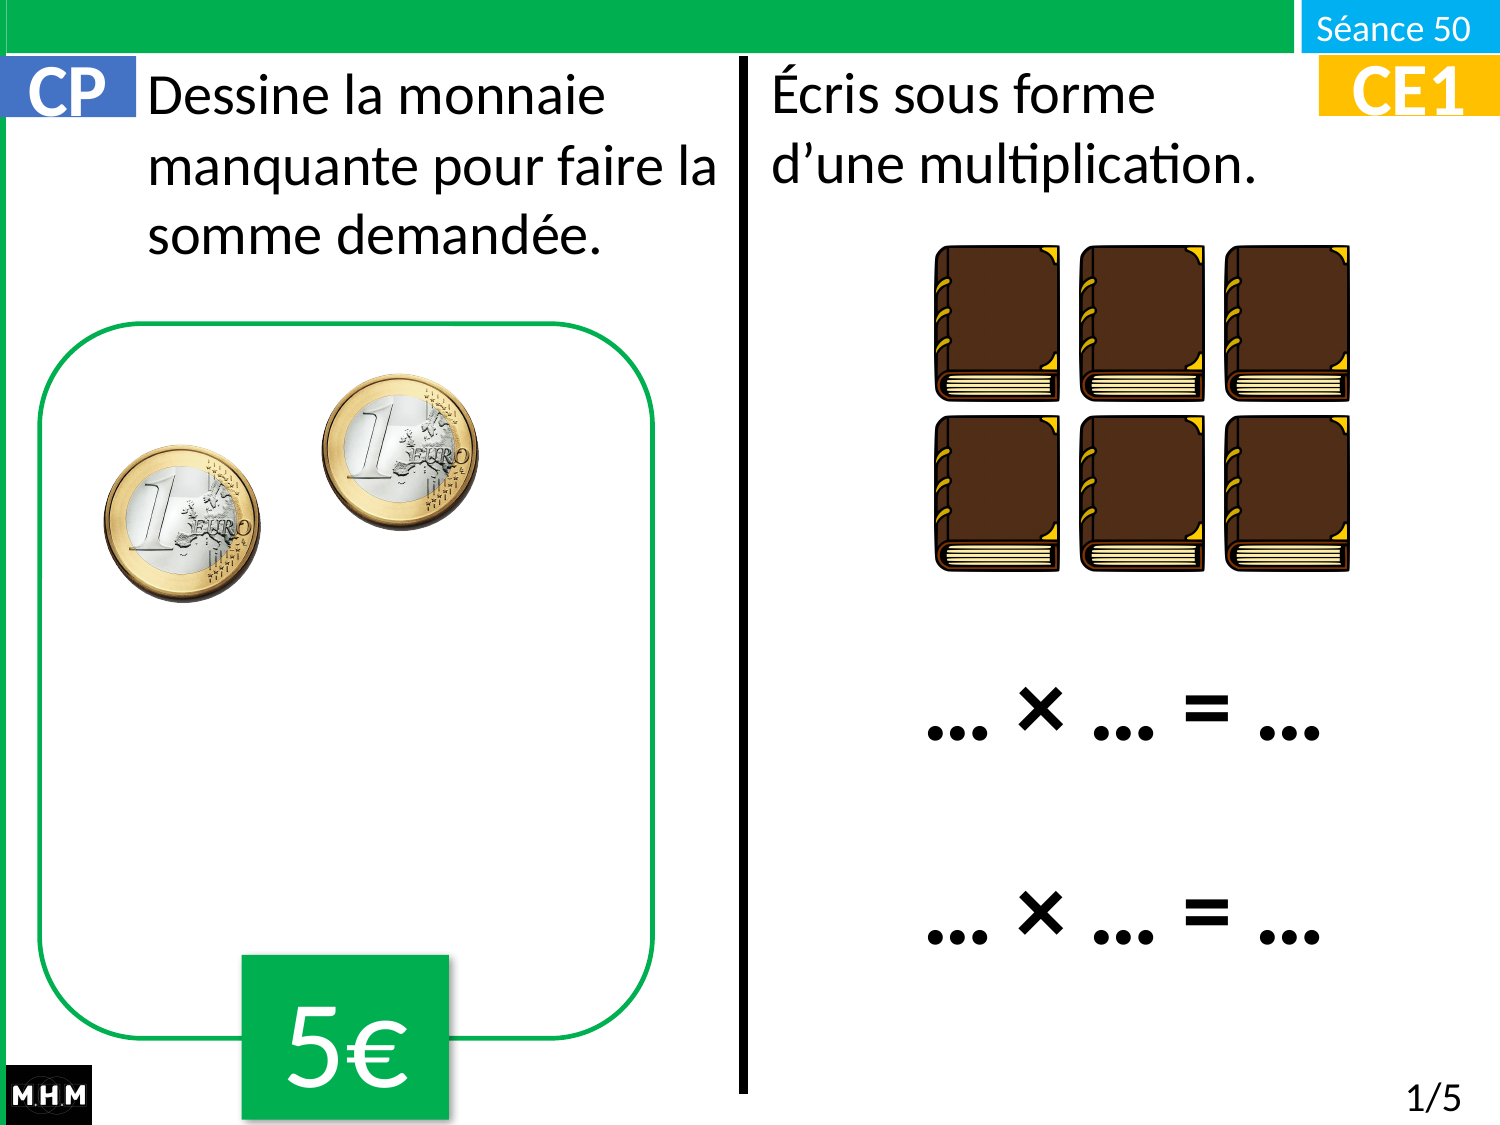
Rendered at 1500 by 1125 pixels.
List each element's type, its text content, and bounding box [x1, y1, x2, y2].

picture [103, 444, 262, 604]
text_box … × … = … [907, 632, 1500, 813]
picture [934, 245, 1060, 402]
picture [6, 1065, 92, 1125]
picture [1079, 415, 1205, 572]
text_box Écris sous forme d’une multiplication. [756, 47, 1306, 203]
text_box Dessine la monnaie manquante pour faire la somme demandée. [132, 49, 757, 274]
text_box … × … = … [907, 837, 1500, 1017]
text_box 1/5 [1389, 1068, 1500, 1125]
text_box CP [0, 55, 132, 118]
text_box CE1 [1318, 54, 1500, 117]
picture [321, 373, 480, 532]
picture [1224, 415, 1350, 572]
text_box 5€ [241, 954, 449, 1120]
picture [1224, 245, 1350, 402]
text_box [38, 322, 654, 1040]
picture [1079, 245, 1205, 402]
picture [934, 415, 1060, 572]
